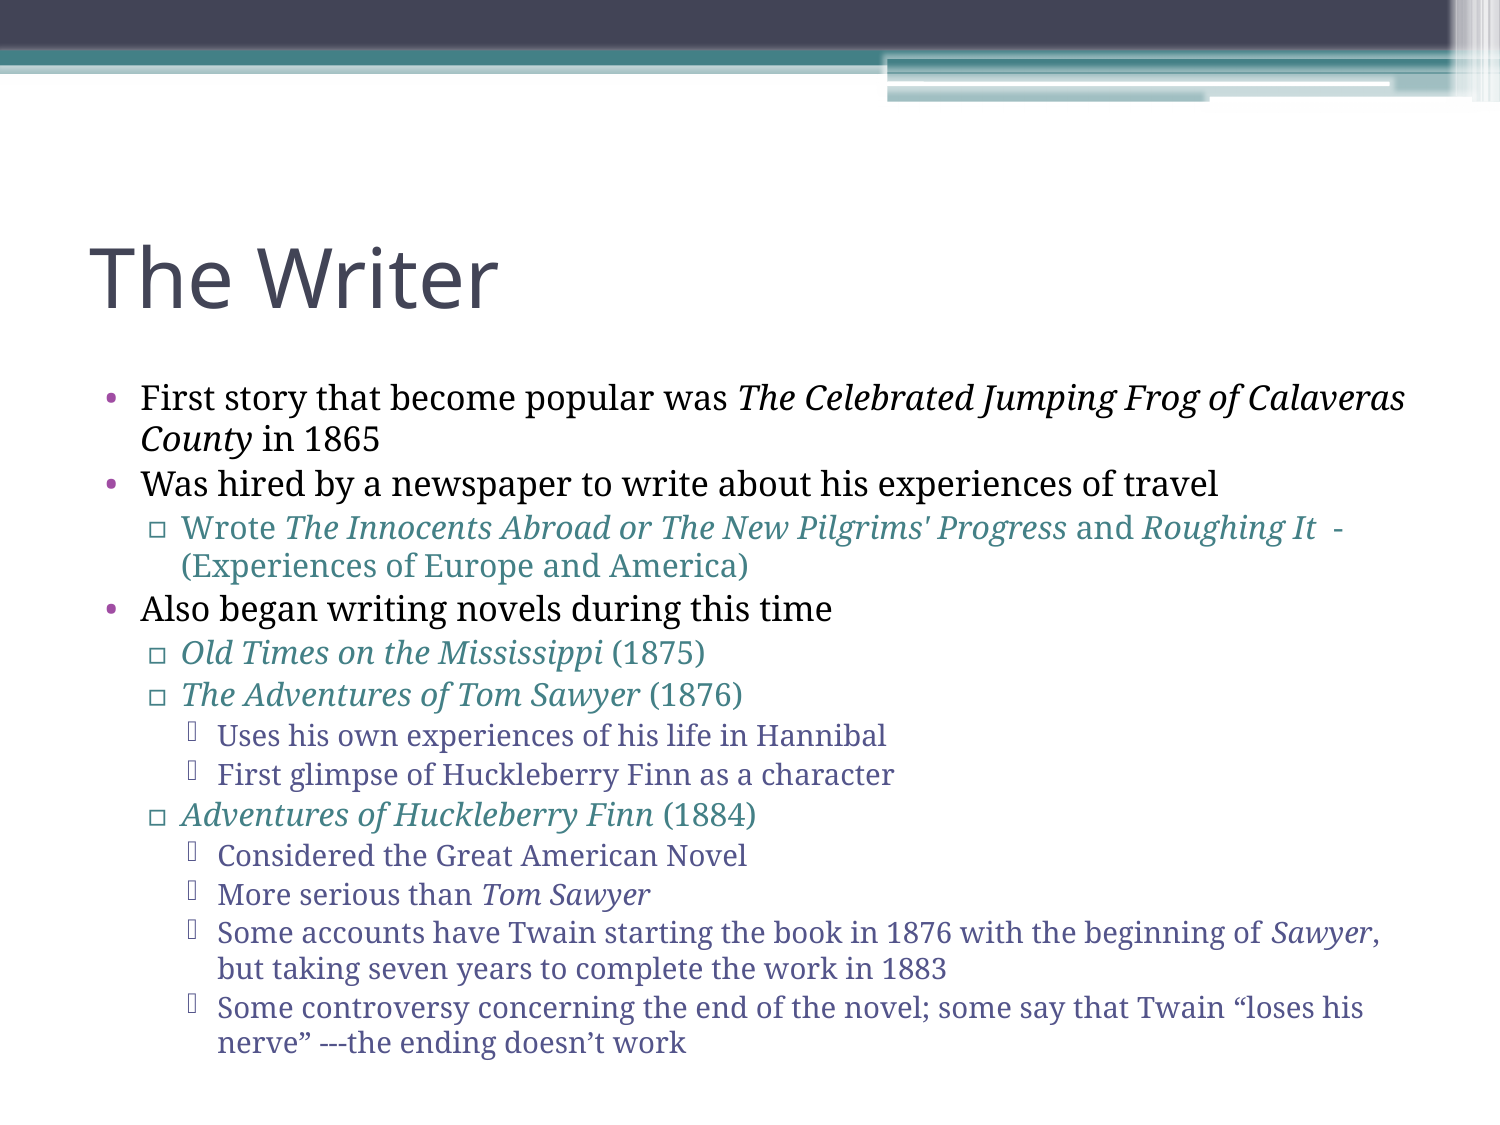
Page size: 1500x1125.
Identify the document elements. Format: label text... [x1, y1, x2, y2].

title The Writer [75, 187, 1425, 363]
list First story that become popular was The Celebrated Jumping Frog of Calaveras County in 1865 Was hired by a newspaper to write about his experiences of travel Wrote The Innocents Abroad or The New Pilgrims' Progress and Roughing It - (Experiences of Europe and America) Also began writing novels during this time Old Times on the Mississippi (1875) The Adventures of Tom Sawyer (1876) Uses his own experiences of his life in Hannibal First glimpse of Huckleberry Finn as a character Adventures of Huckleberry Finn (1884) Considered the Great American Novel More serious than Tom Sawyer Some accounts have Twain starting the book in 1876 with the beginning of Sawyer, but taking seven years to complete the work in 1883 Some controversy concerning the end of the novel; some say that Twain “loses his nerve” ---the ending doesn’t work [75, 368, 1425, 1079]
